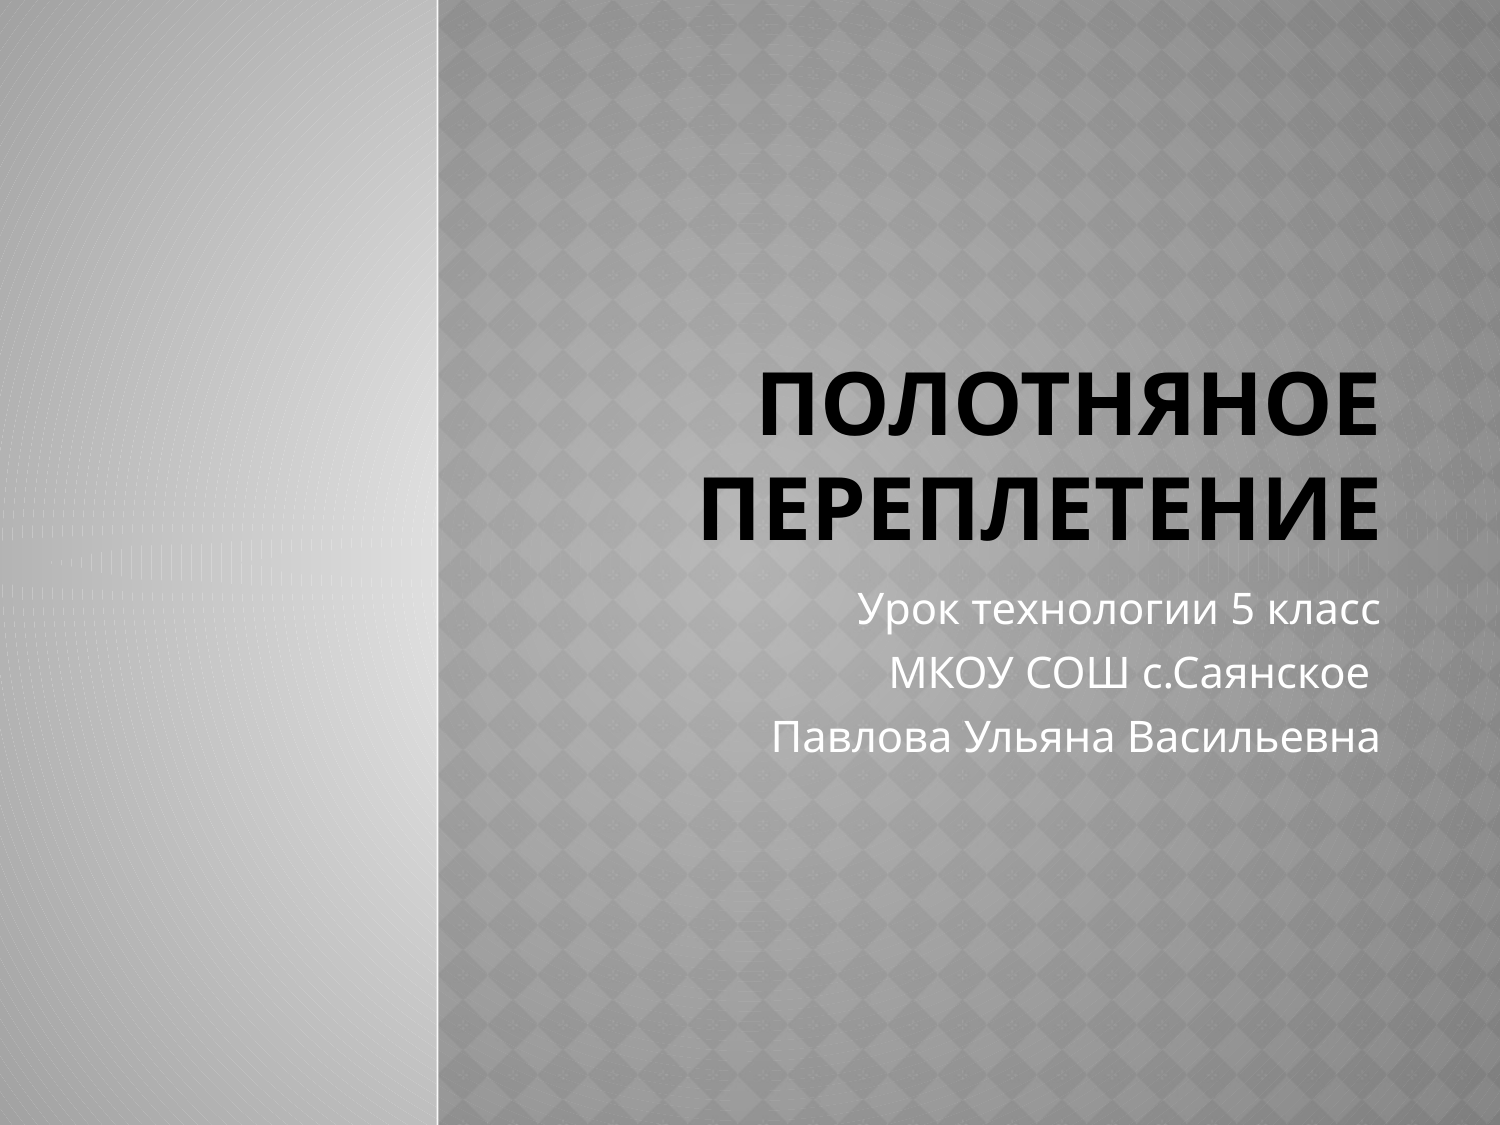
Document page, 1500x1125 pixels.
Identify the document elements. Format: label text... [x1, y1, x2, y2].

title Полотняное переплетение [552, 87, 1390, 558]
subtitle Урок технологии 5 класс МКОУ СОШ с.Саянское Павлова Ульяна Васильевна [550, 580, 1390, 762]
